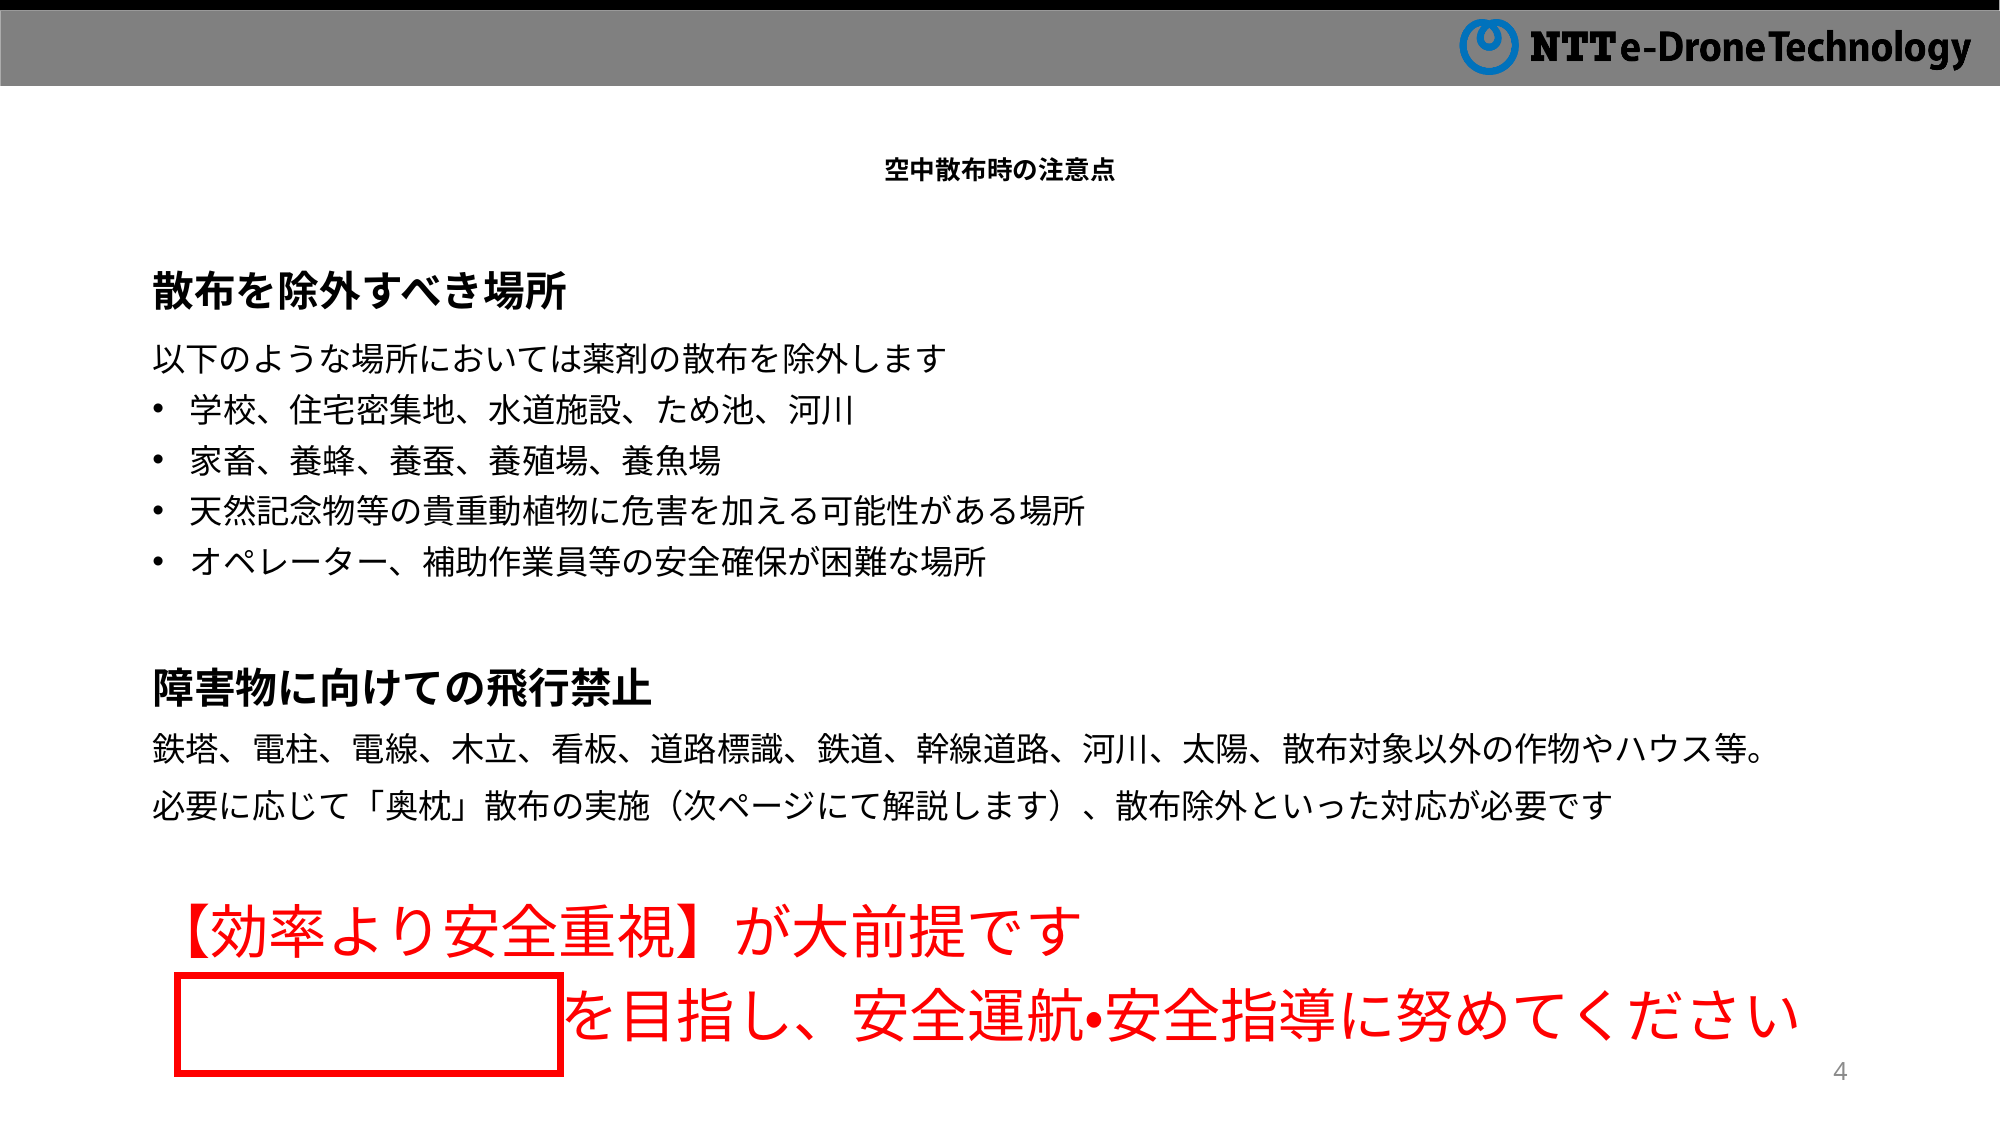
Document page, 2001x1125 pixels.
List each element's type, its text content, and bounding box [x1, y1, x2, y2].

text_box [0, 11, 1430, 87]
list 散布を除外すべき場所 以下のような場所においては薬剤の散布を除外します 学校、住宅密集地、水道施設、ため池、河川 家畜、養蜂、養蚕、養殖場、養魚場 天然記念物等の貴重動植物に危害を加える可能性がある場所 オペレーター、補助作業員等の安全確保が困難な場所 障害物に向けての飛行禁止 鉄塔、電柱、電線、木立、看板、道路標識、鉄道、幹線道路、河川、太陽、散布対象以外の作物やハウス等。 必要に応じて「奥枕」散布の実施（次ページにて解説します）、散布除外といった対応が必要です 【効率より安全重視】が大前提です を目指し、安全運航・安全指導に努めてください [137, 269, 1863, 1115]
text_box [176, 974, 561, 1075]
picture [1430, 0, 2000, 96]
text_box [0, 0, 1430, 11]
title 空中散布時の注意点 [137, 149, 1863, 225]
slide_number 4 [1412, 1042, 1863, 1103]
